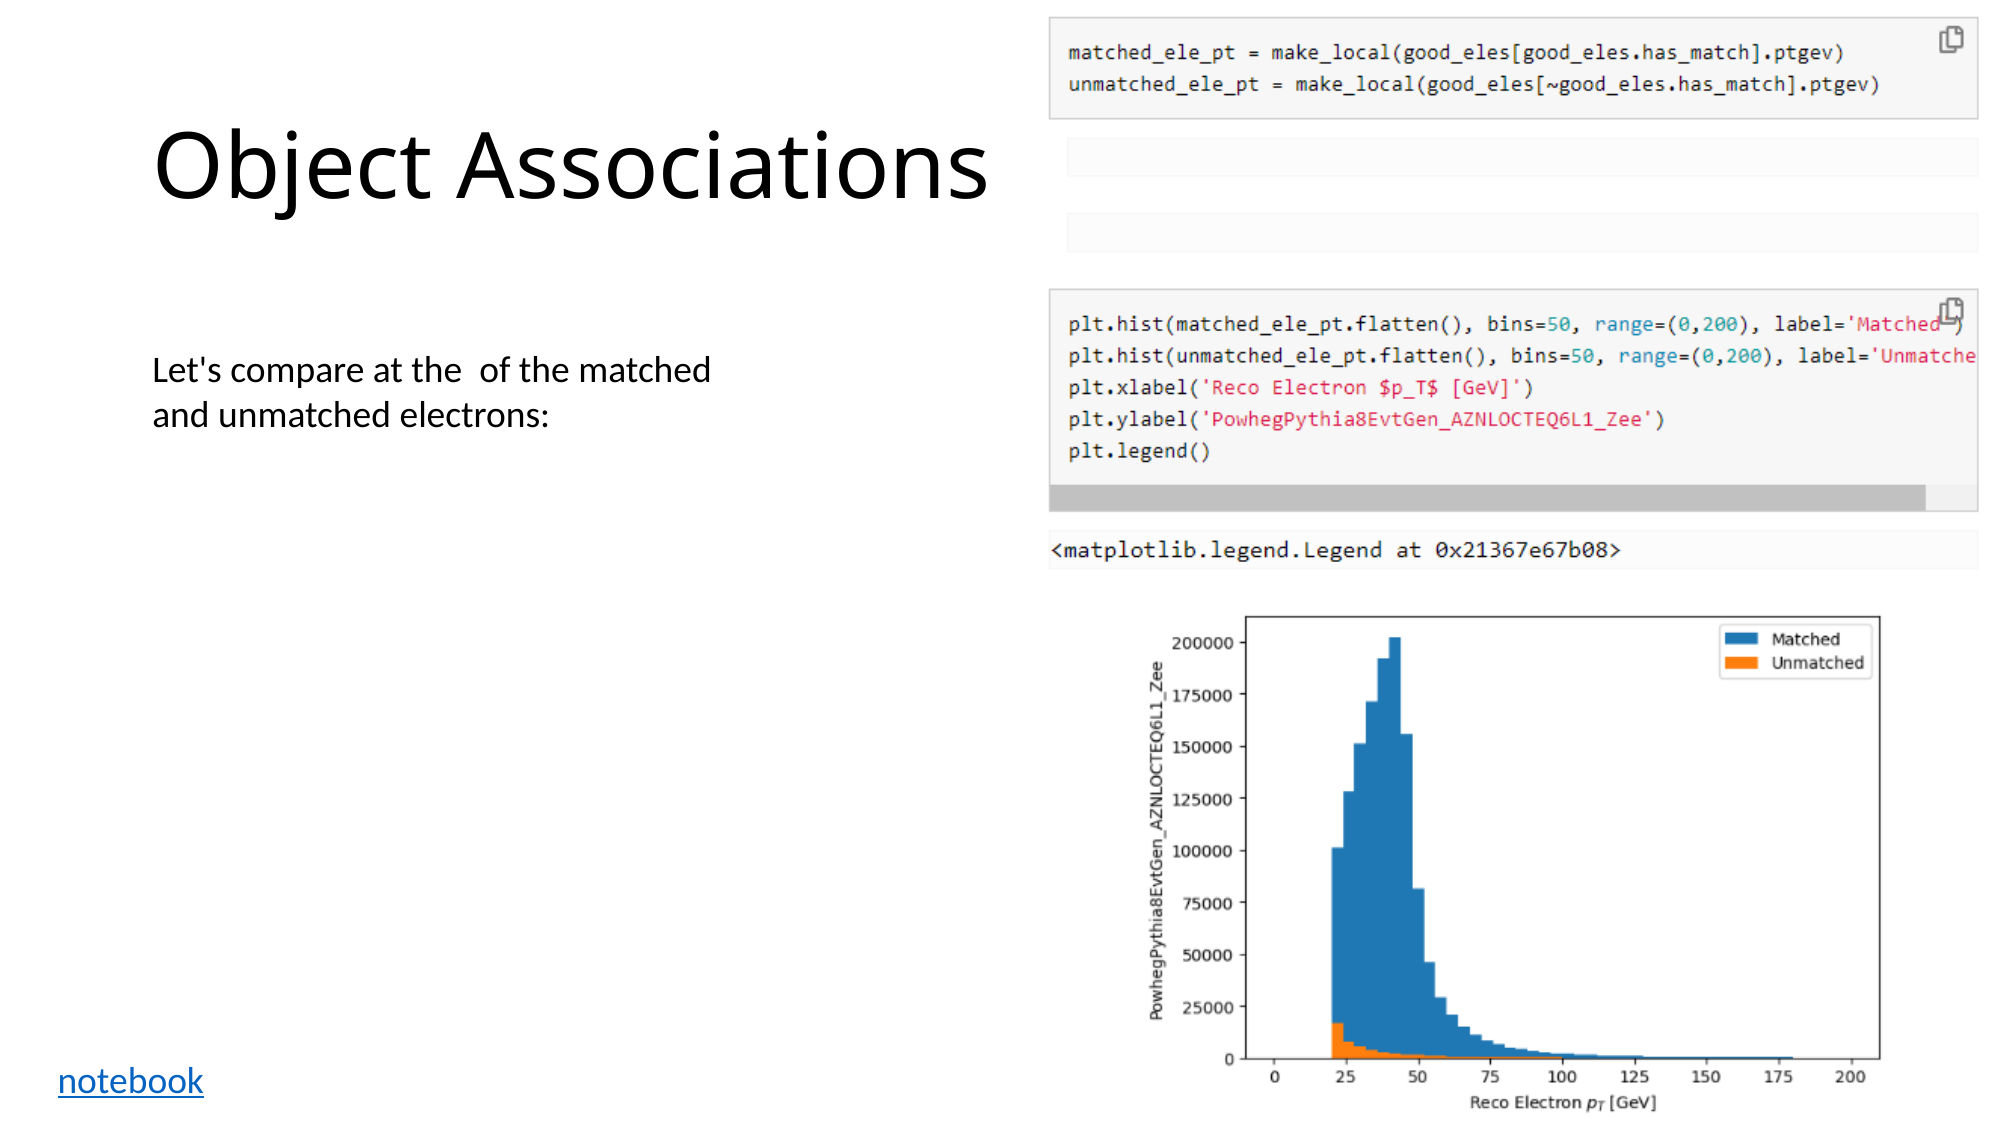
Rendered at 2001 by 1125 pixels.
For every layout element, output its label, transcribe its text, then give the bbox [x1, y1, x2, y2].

text_box notebook [42, 1048, 220, 1109]
title Object Associations [137, 59, 1025, 278]
picture [1025, 0, 2000, 1125]
